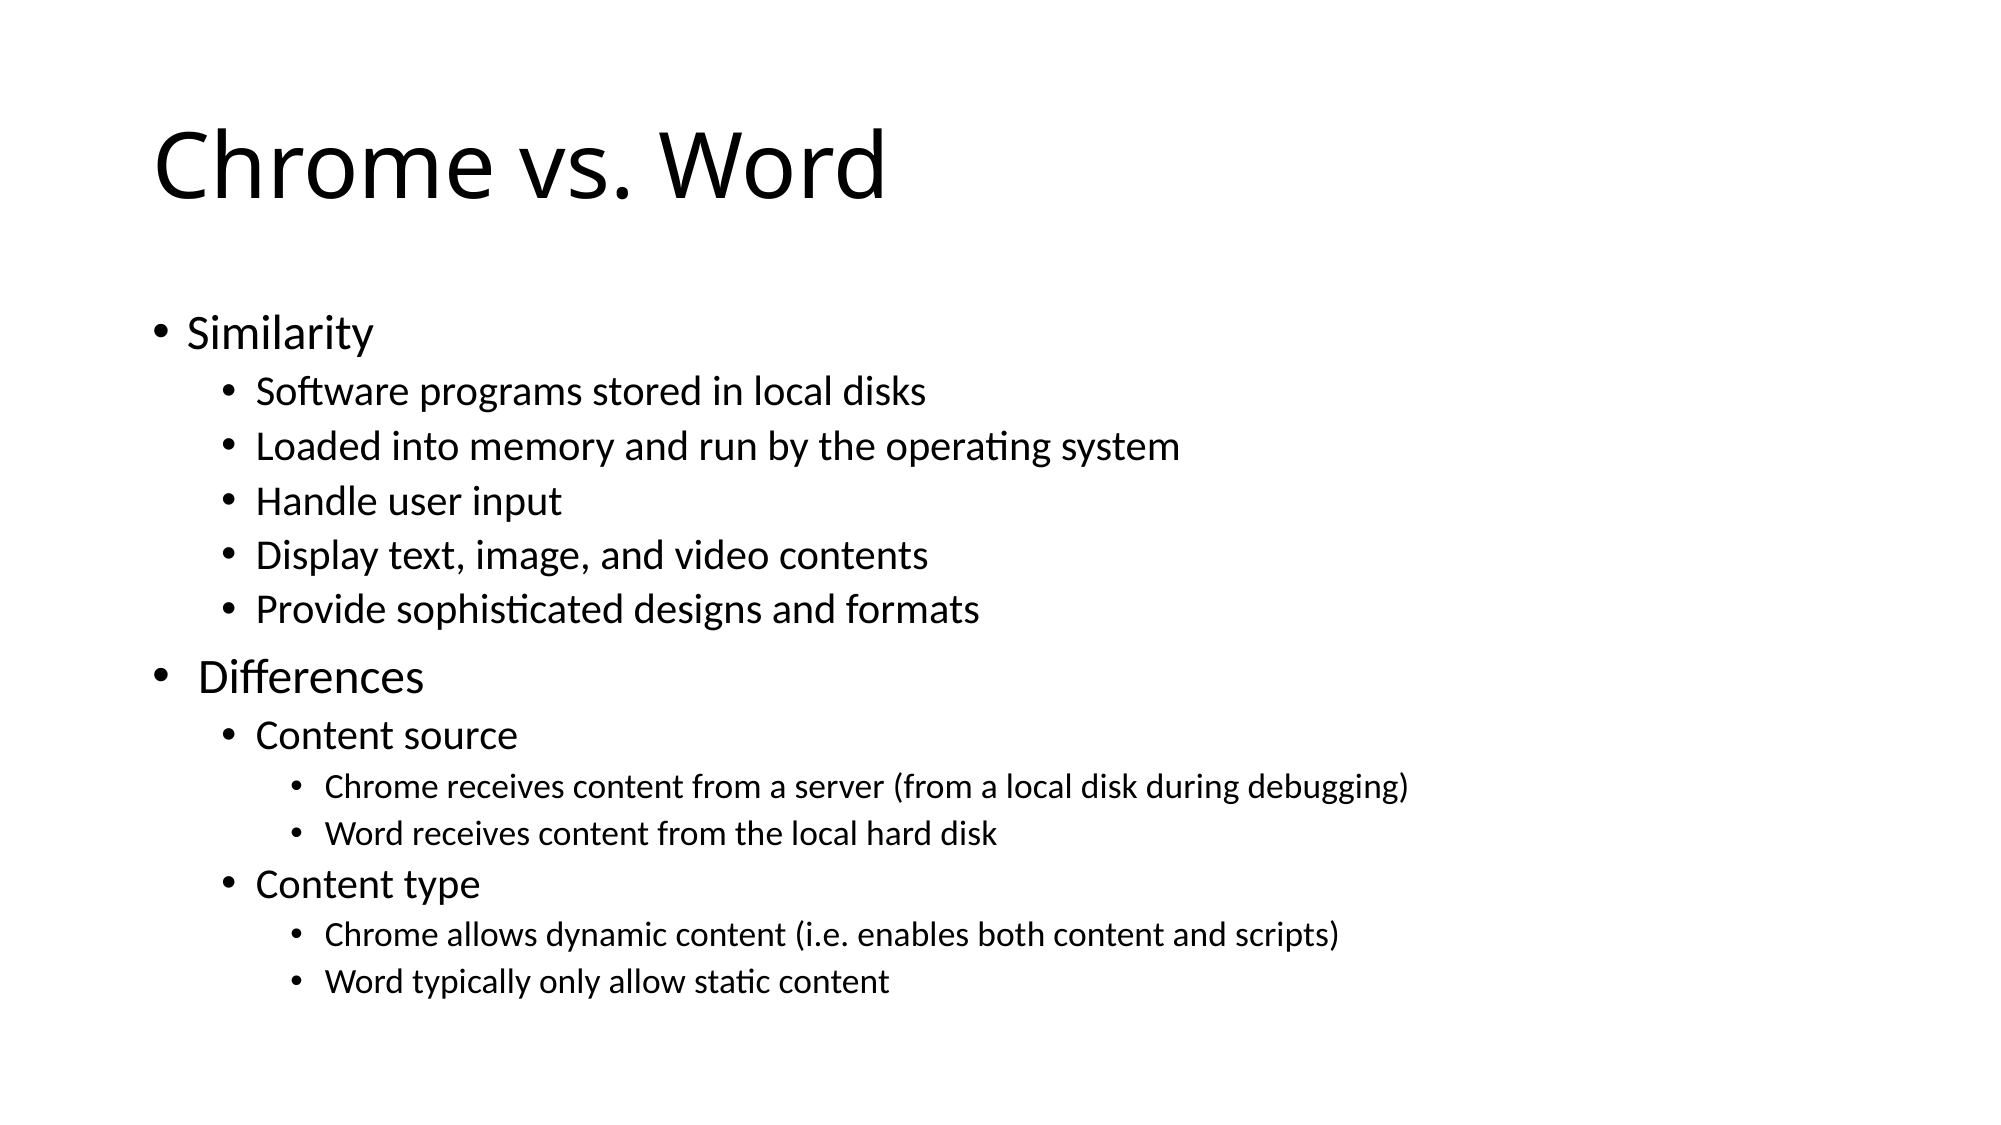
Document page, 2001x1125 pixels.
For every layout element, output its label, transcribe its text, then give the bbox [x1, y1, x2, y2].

list Similarity Software programs stored in local disks Loaded into memory and run by the operating system Handle user input Display text, image, and video contents Provide sophisticated designs and formats Differences Content source Chrome receives content from a server (from a local disk during debugging) Word receives content from the local hard disk Content type Chrome allows dynamic content (i.e. enables both content and scripts) Word typically only allow static content [137, 299, 1863, 1014]
title Chrome vs. Word [137, 59, 1863, 278]
